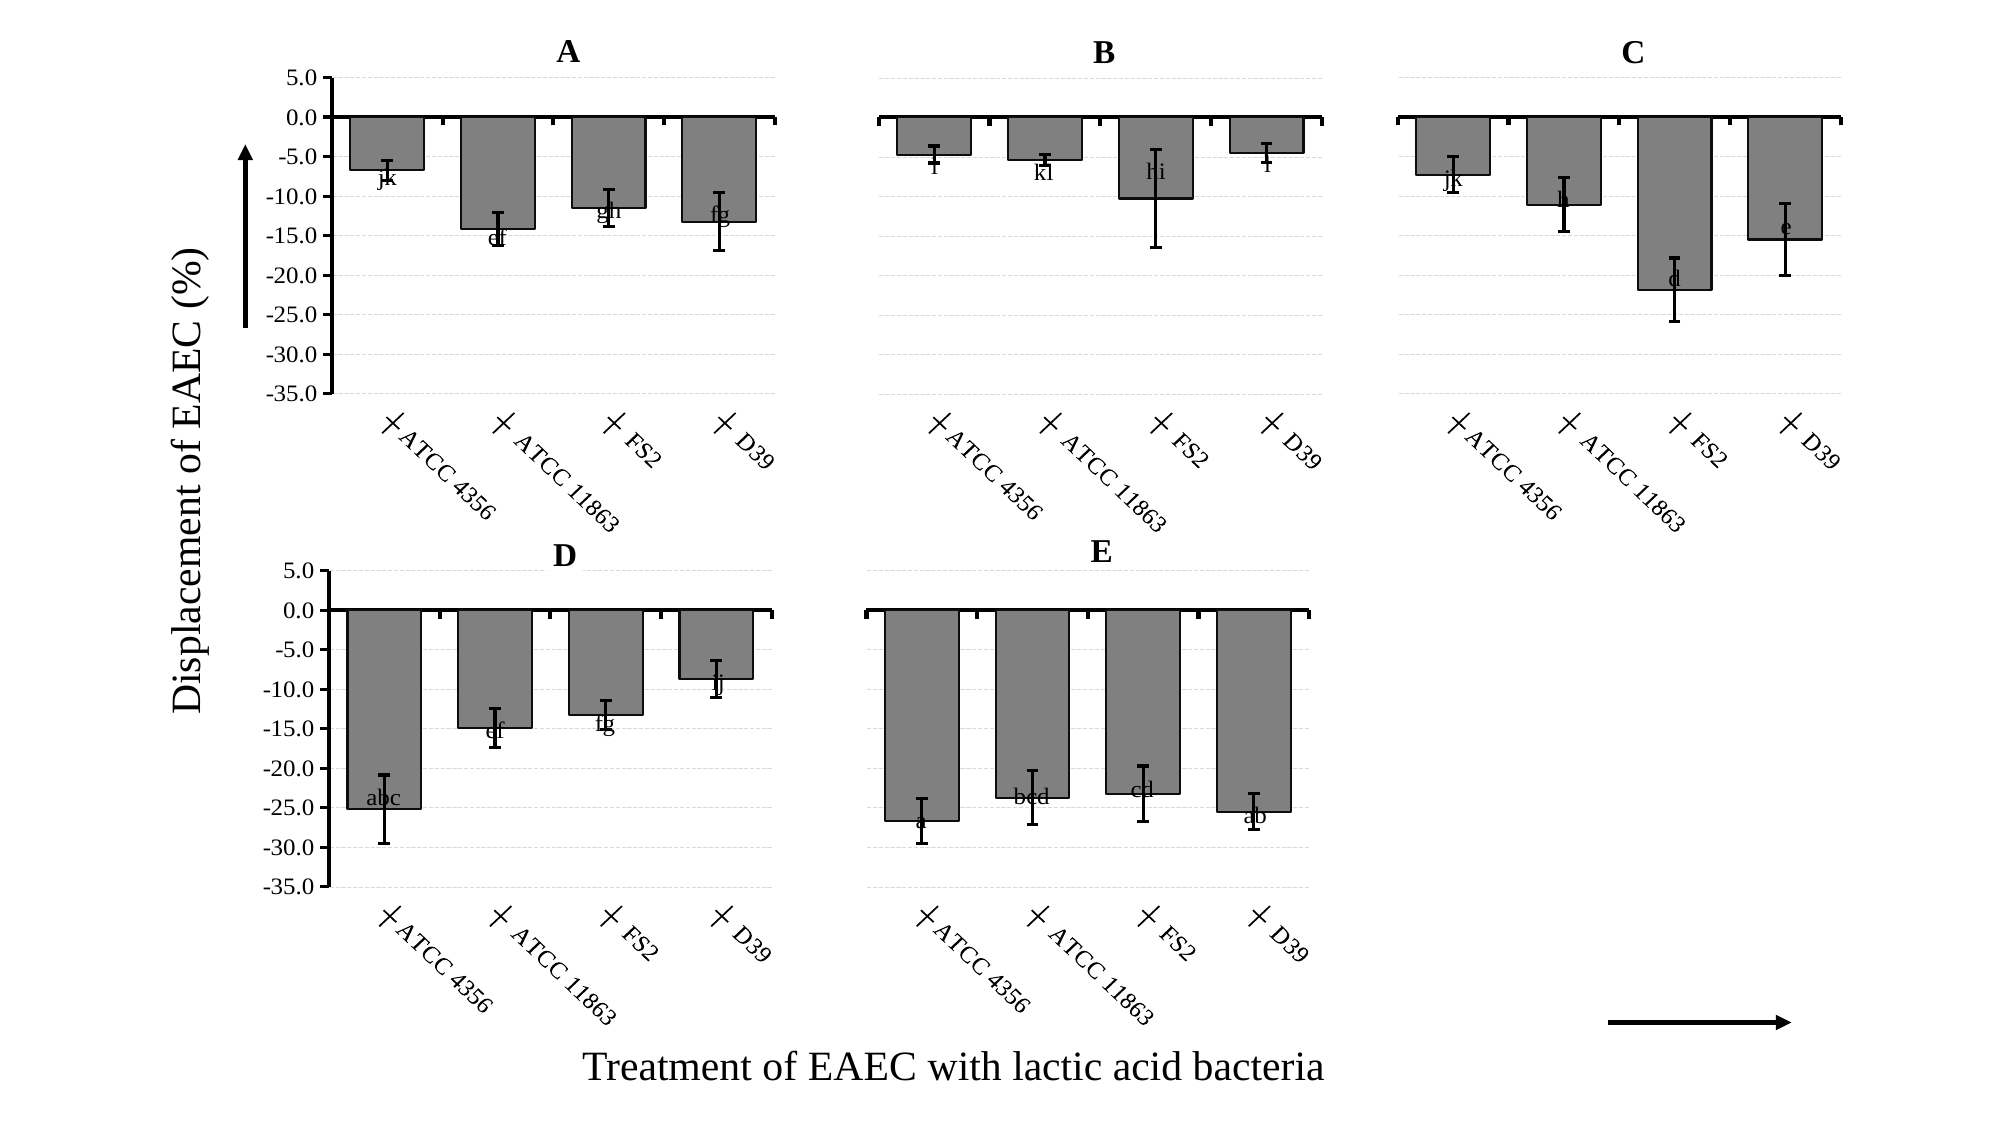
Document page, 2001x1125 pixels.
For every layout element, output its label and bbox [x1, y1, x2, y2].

chart [1792, 64, 1864, 538]
text_box [150, 28, 1792, 1097]
